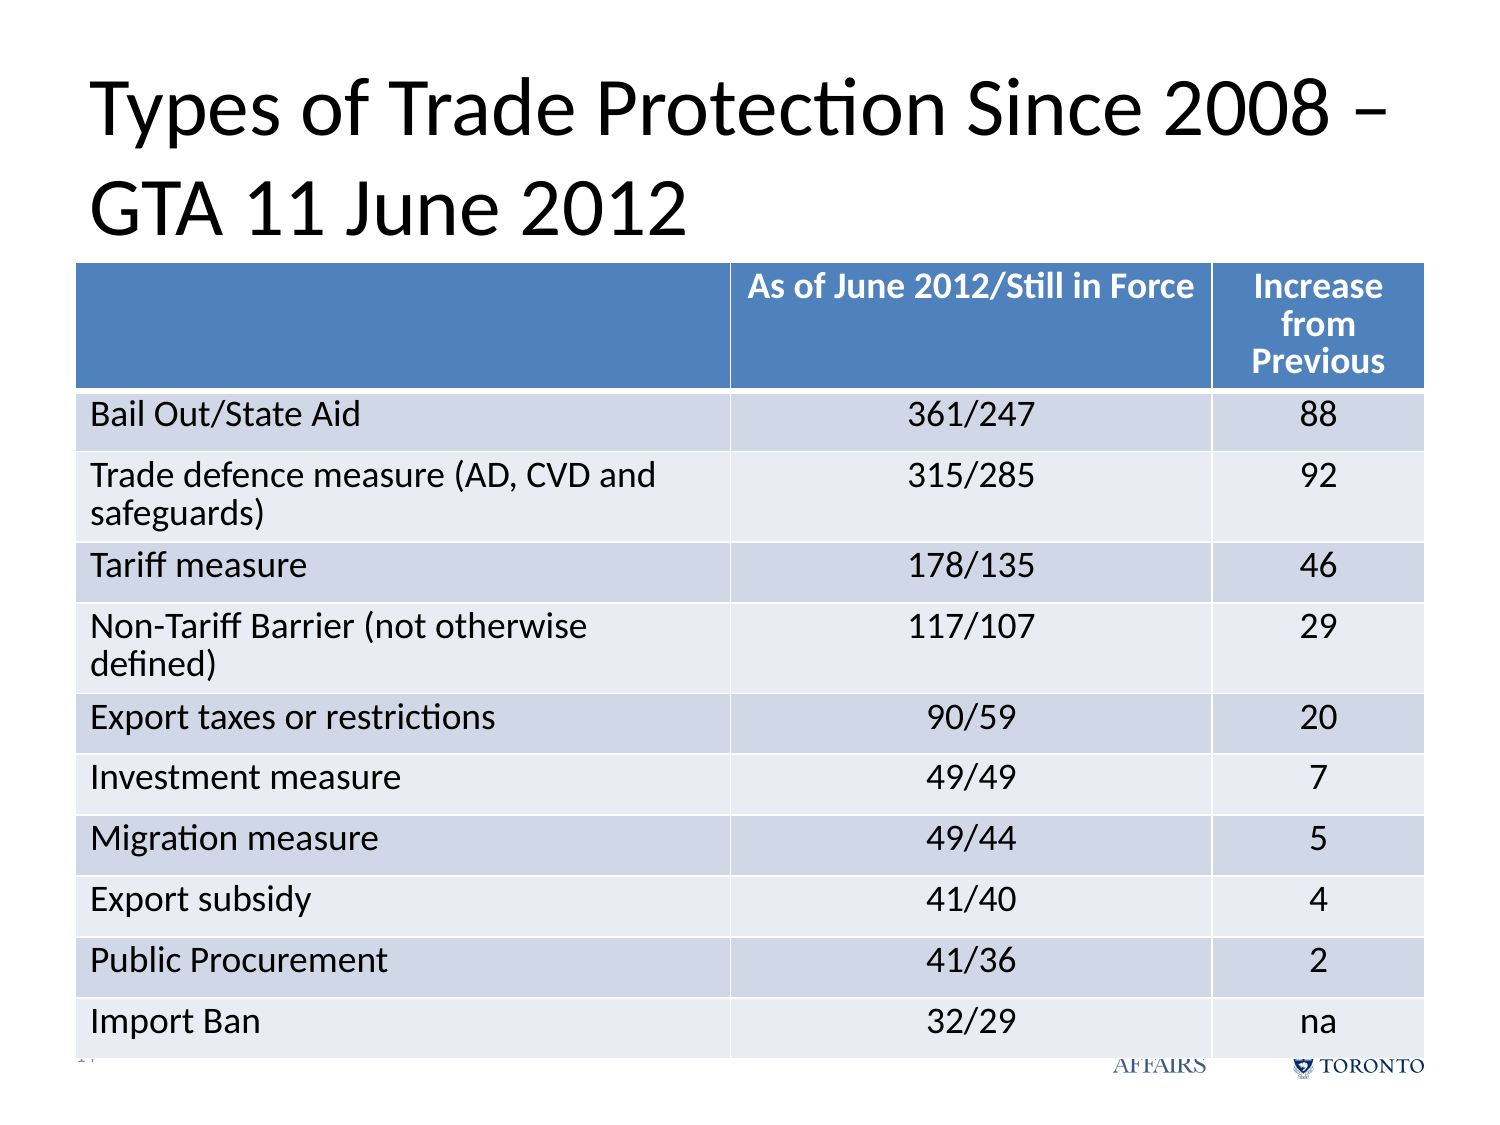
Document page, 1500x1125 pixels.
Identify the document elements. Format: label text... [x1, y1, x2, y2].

table_cell 5 [1213, 816, 1424, 875]
table_cell 32/29 [731, 999, 1211, 1058]
table_cell Migration measure [76, 816, 730, 875]
table_cell Import Ban [76, 999, 730, 1058]
table_cell 88 [1213, 394, 1424, 451]
slide_number 13 [61, 1025, 412, 1086]
table_cell 20 [1213, 694, 1424, 753]
table_cell Export taxes or restrictions [76, 694, 730, 753]
table_cell 92 [1213, 452, 1424, 541]
table_header [76, 263, 730, 388]
title Types of Trade Protection Since 2008 – GTA 11 June 2012 [75, 45, 1425, 233]
table_header Increase from Previous [1213, 263, 1424, 388]
table_cell 49/44 [731, 816, 1211, 875]
table_cell Tariff measure [76, 543, 730, 602]
table_header As of June 2012/Still in Force [731, 263, 1211, 388]
table_cell 2 [1213, 938, 1424, 997]
table_cell 29 [1213, 604, 1424, 693]
table_cell 315/285 [731, 452, 1211, 541]
table_cell 117/107 [731, 604, 1211, 693]
table_cell Public Procurement [76, 938, 730, 997]
table_cell 90/59 [731, 694, 1211, 753]
table_cell 41/36 [731, 938, 1211, 997]
table_cell 46 [1213, 543, 1424, 602]
table_cell 4 [1213, 877, 1424, 936]
table_cell 49/49 [731, 755, 1211, 814]
table_cell 41/40 [731, 877, 1211, 936]
table_cell 7 [1213, 755, 1424, 814]
table_cell 178/135 [731, 543, 1211, 602]
table_cell Investment measure [76, 755, 730, 814]
table_cell 361/247 [731, 394, 1211, 451]
table_cell Trade defence measure (AD, CVD and safeguards) [76, 452, 730, 541]
table_cell Export subsidy [76, 877, 730, 936]
table_cell na [1213, 999, 1424, 1058]
table_cell Bail Out/State Aid [76, 394, 730, 451]
table_cell Non-Tariff Barrier (not otherwise defined) [76, 604, 730, 693]
